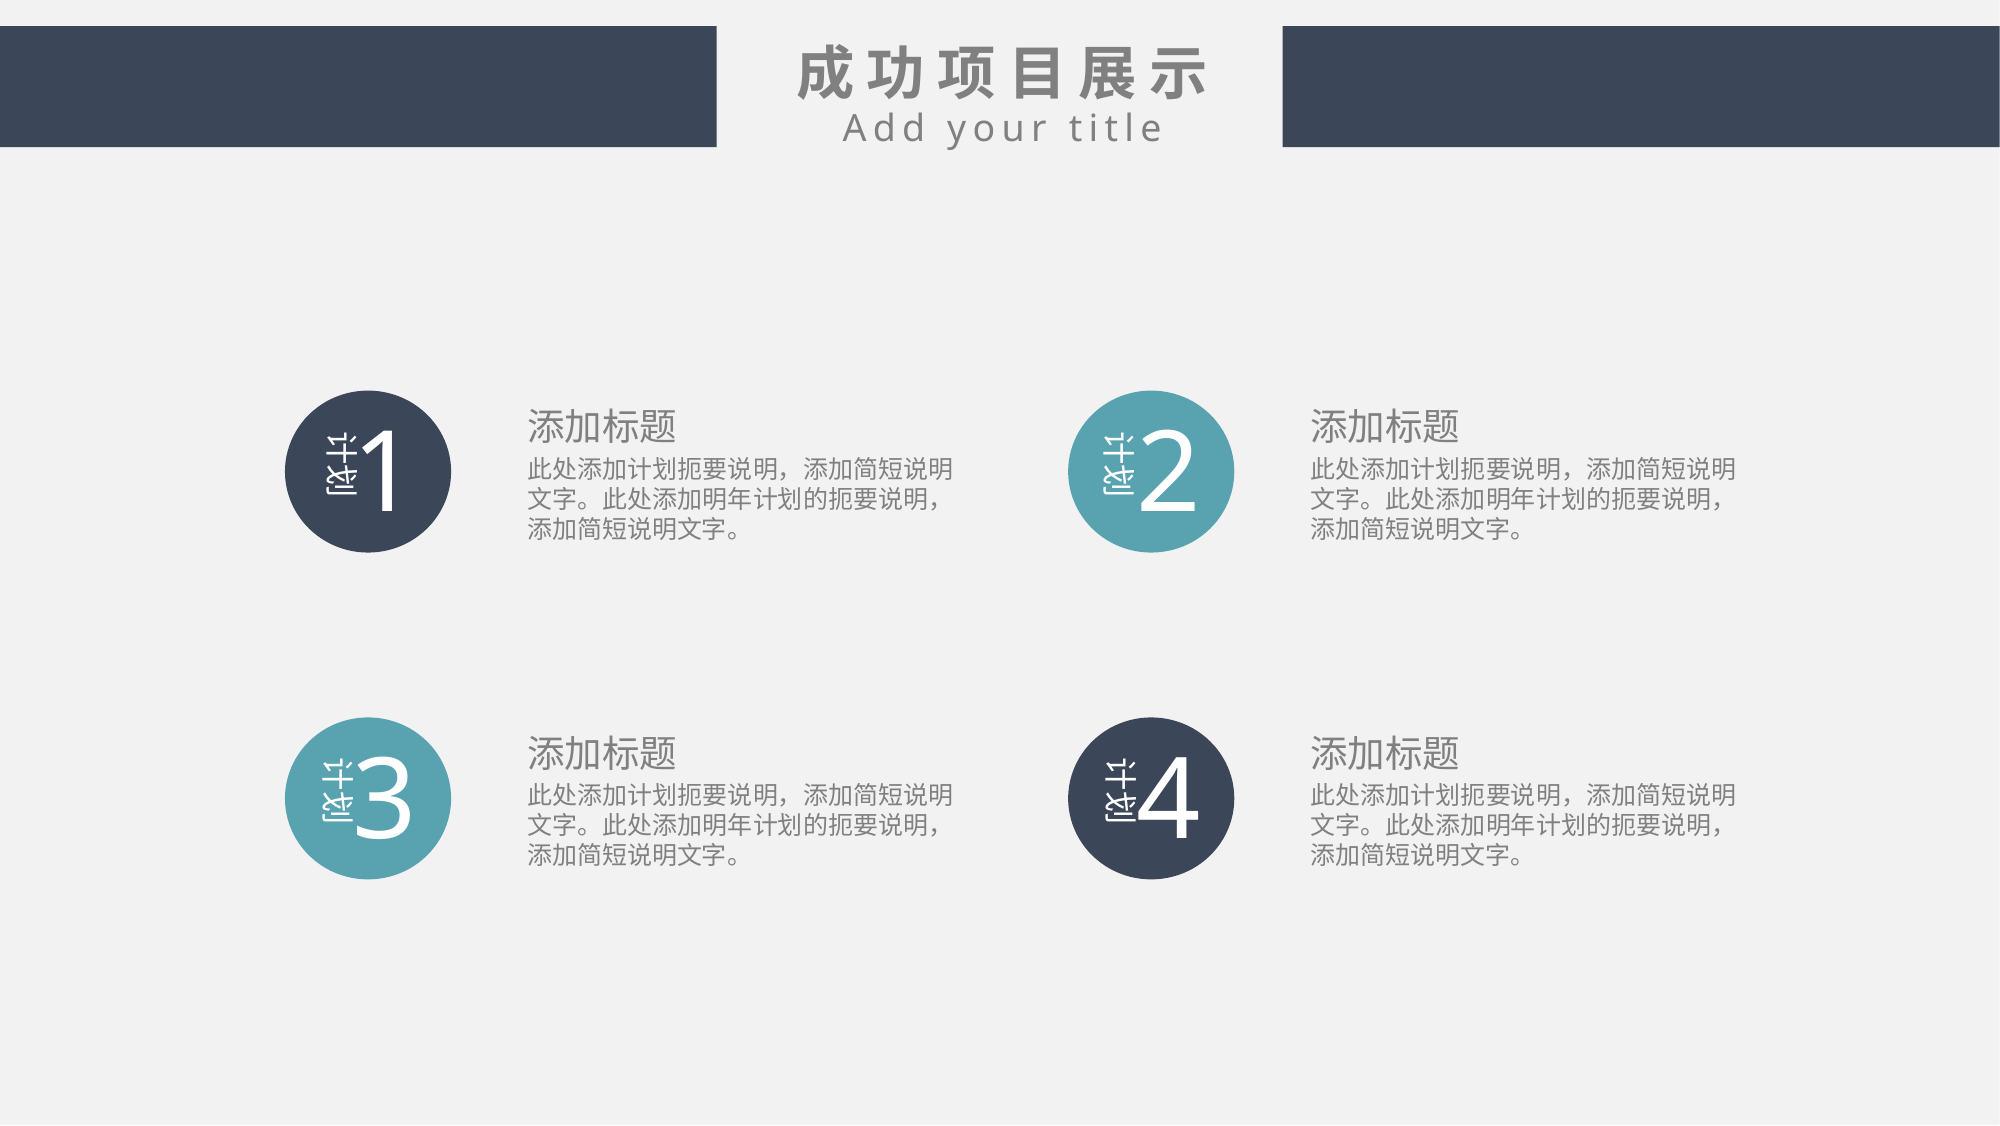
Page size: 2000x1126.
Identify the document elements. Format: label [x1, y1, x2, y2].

text_box [1042, 323, 1785, 620]
text_box [0, 25, 2000, 158]
text_box [1042, 650, 1785, 946]
text_box [259, 323, 1002, 620]
text_box [259, 650, 1002, 946]
